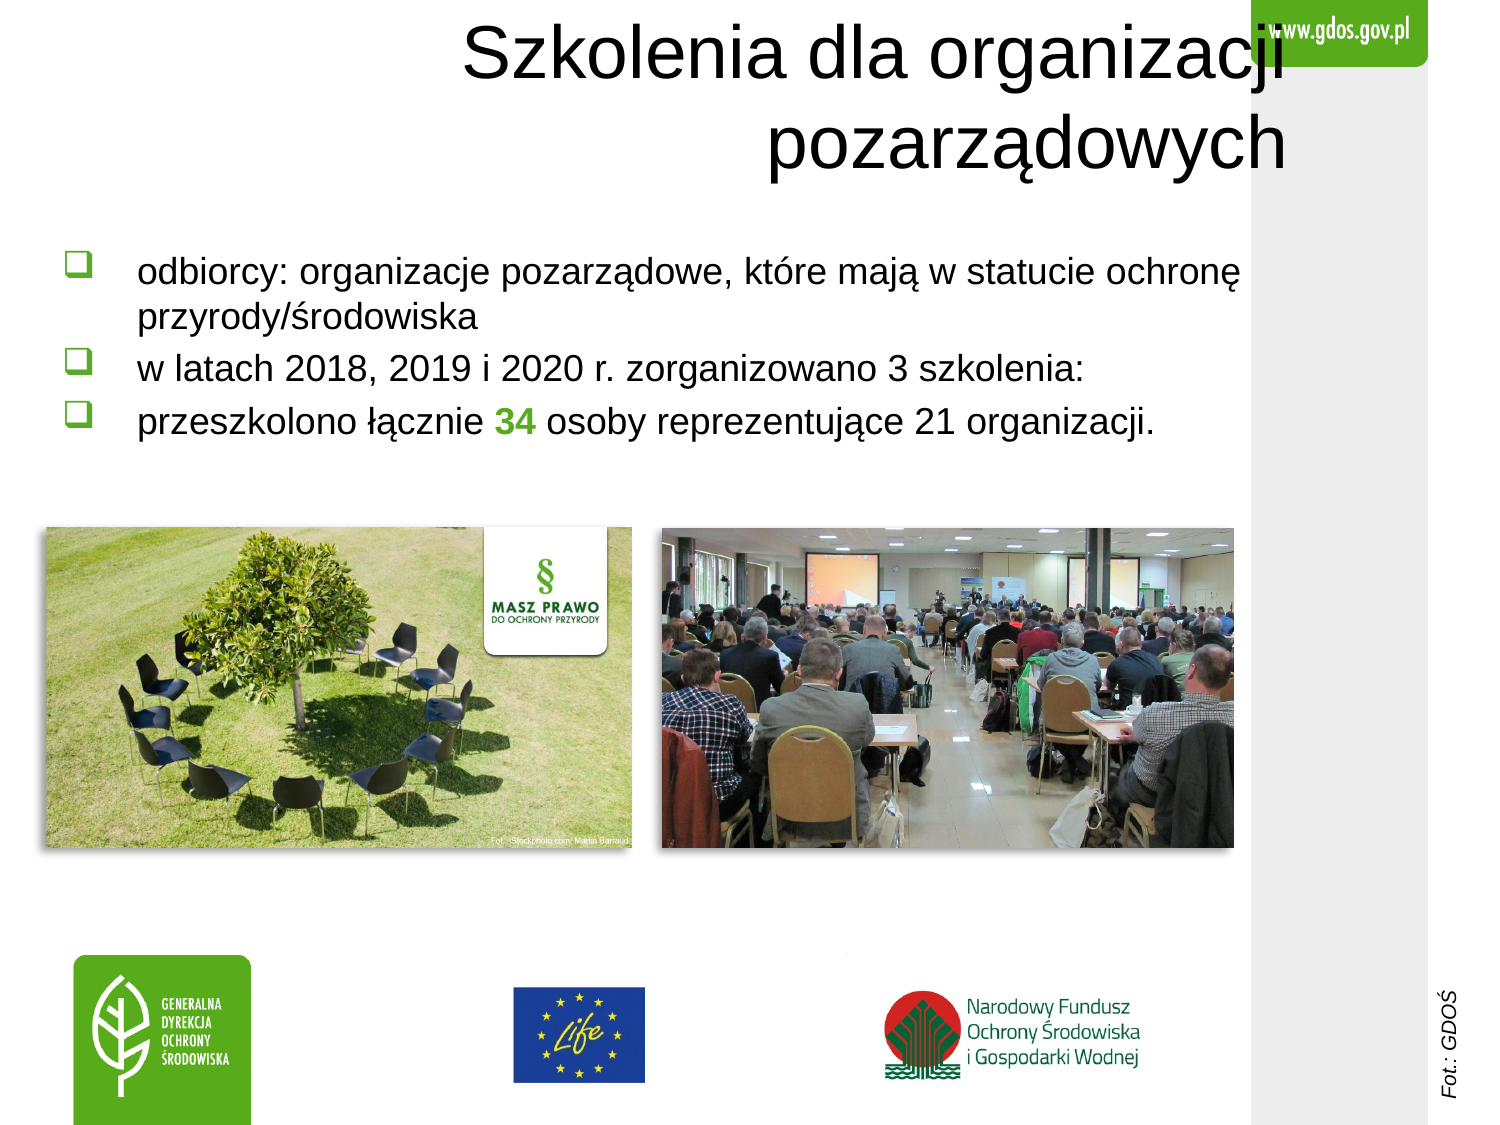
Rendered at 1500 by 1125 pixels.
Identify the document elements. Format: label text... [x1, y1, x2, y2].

title Szkolenia dla organizacji pozarządowych [15, 0, 1304, 188]
text_box odbiorcy: organizacje pozarządowe, które mają w statucie ochronę przyrody/środowiska w latach 2018, 2019 i 2020 r. zorganizowano 3 szkolenia: przeszkolono łącznie 34 osoby reprezentujące 21 organizacji. [47, 186, 1282, 628]
picture [0, 0, 1500, 1125]
text_box Fot.: GDOŚ [1427, 882, 1484, 1114]
